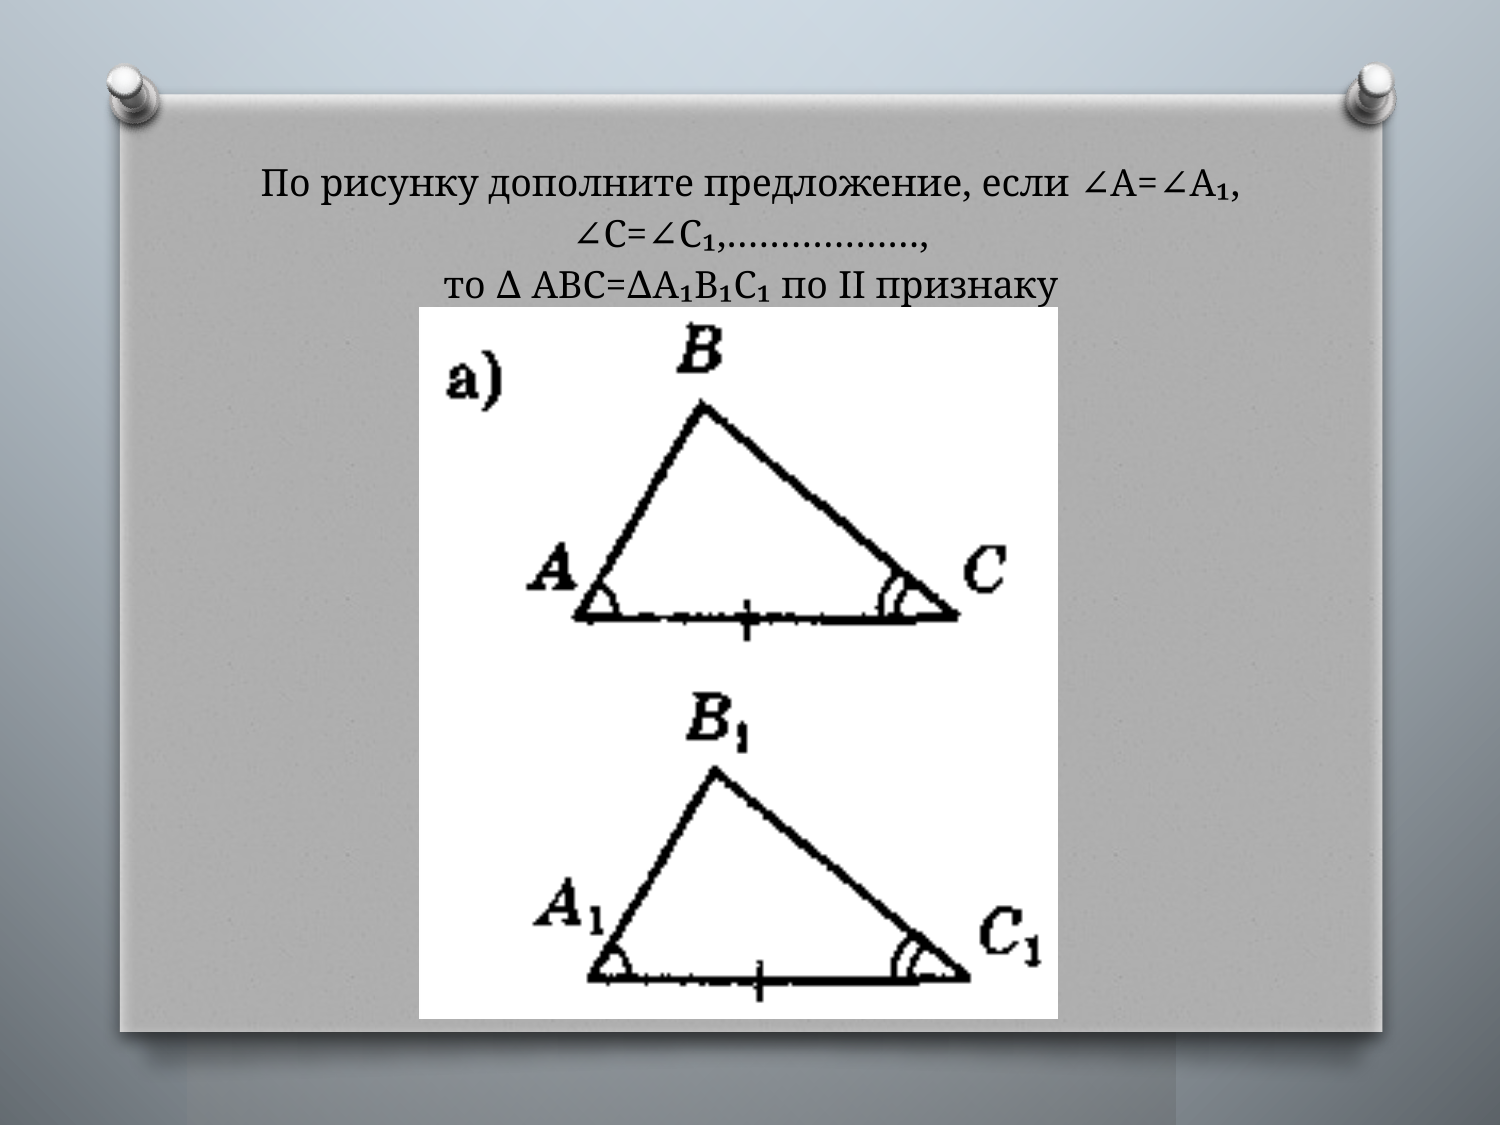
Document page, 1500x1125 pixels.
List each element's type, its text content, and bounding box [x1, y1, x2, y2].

picture [1317, 35, 1439, 156]
picture [75, 29, 198, 153]
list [418, 307, 1058, 1019]
title По рисунку дополните предложение, если ∠А=∠А₁, ∠С=∠С₁,………………, то ∆ АВС=∆А₁В₁С₁ по II признаку [179, 134, 1323, 332]
